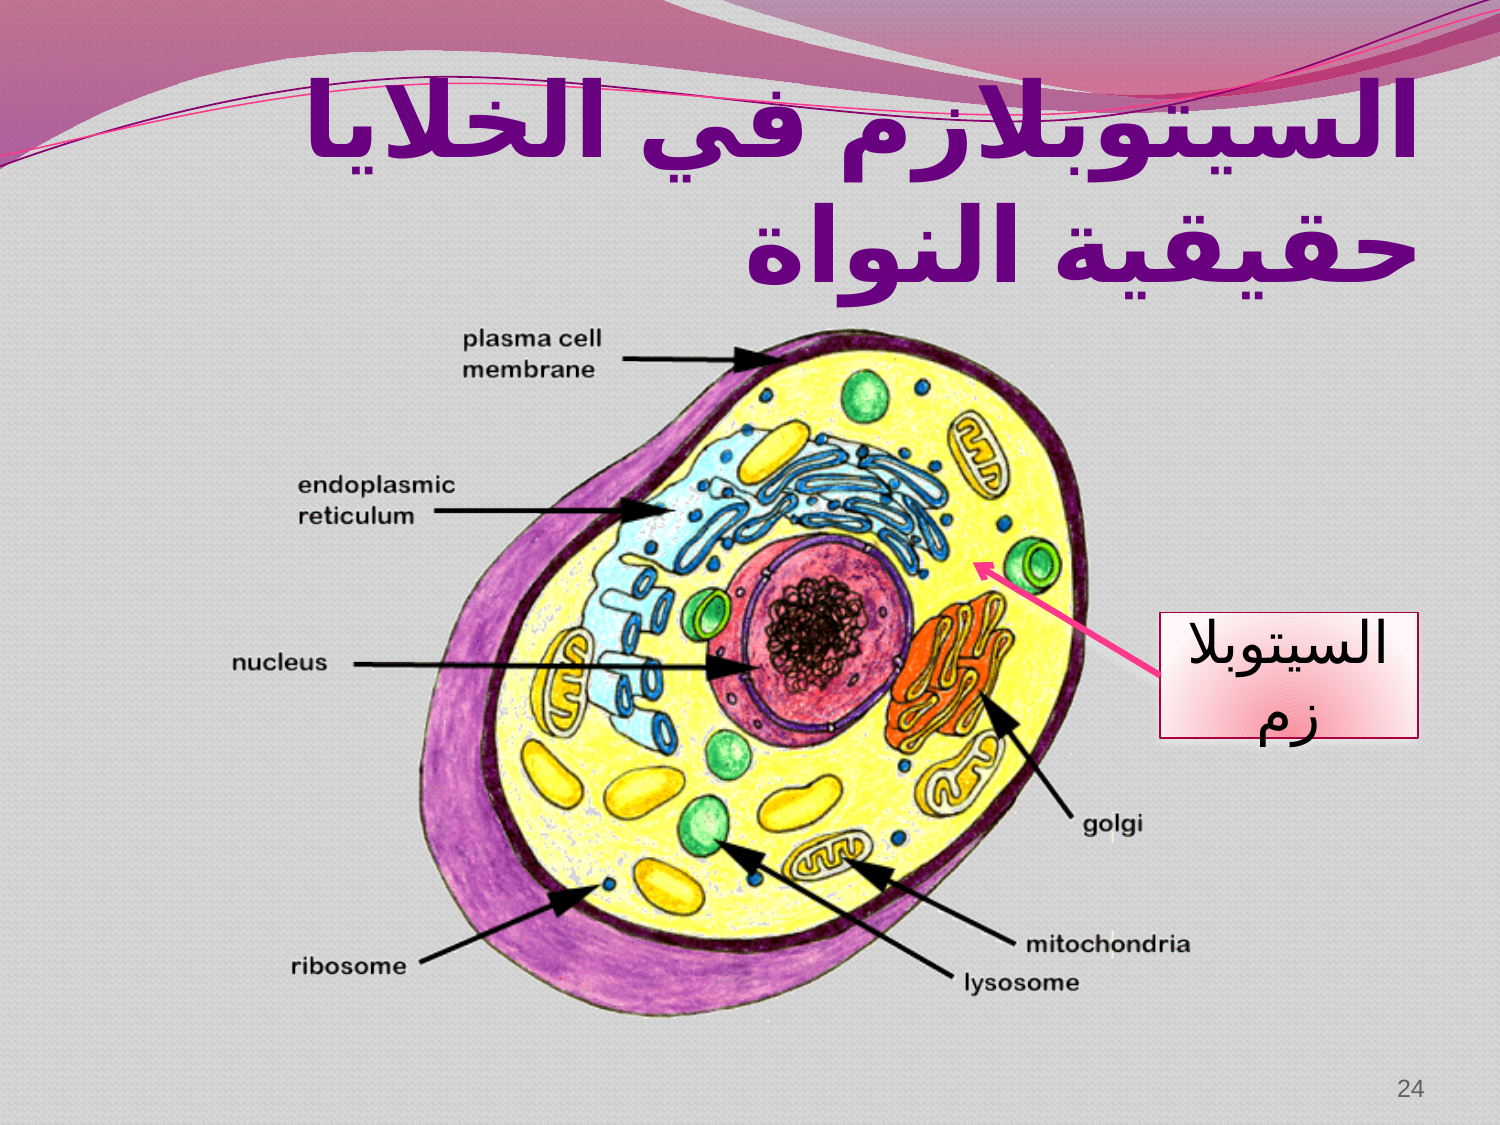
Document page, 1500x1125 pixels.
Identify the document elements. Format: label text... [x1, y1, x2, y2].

slide_number 24 [1303, 1042, 1425, 1103]
text_box - [548, 84, 565, 88]
text_box - [386, 84, 403, 88]
picture [198, 210, 1297, 1125]
text_box + [191, 211, 198, 303]
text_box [972, 562, 1161, 676]
text_box + [1297, 212, 1302, 303]
text_box - [311, 91, 328, 95]
text_box السيتوبلازم [1303, 612, 1419, 739]
text_box - [583, 86, 600, 90]
title السيتوبلازم في الخلايا حقيقية النواة [75, 115, 1425, 303]
